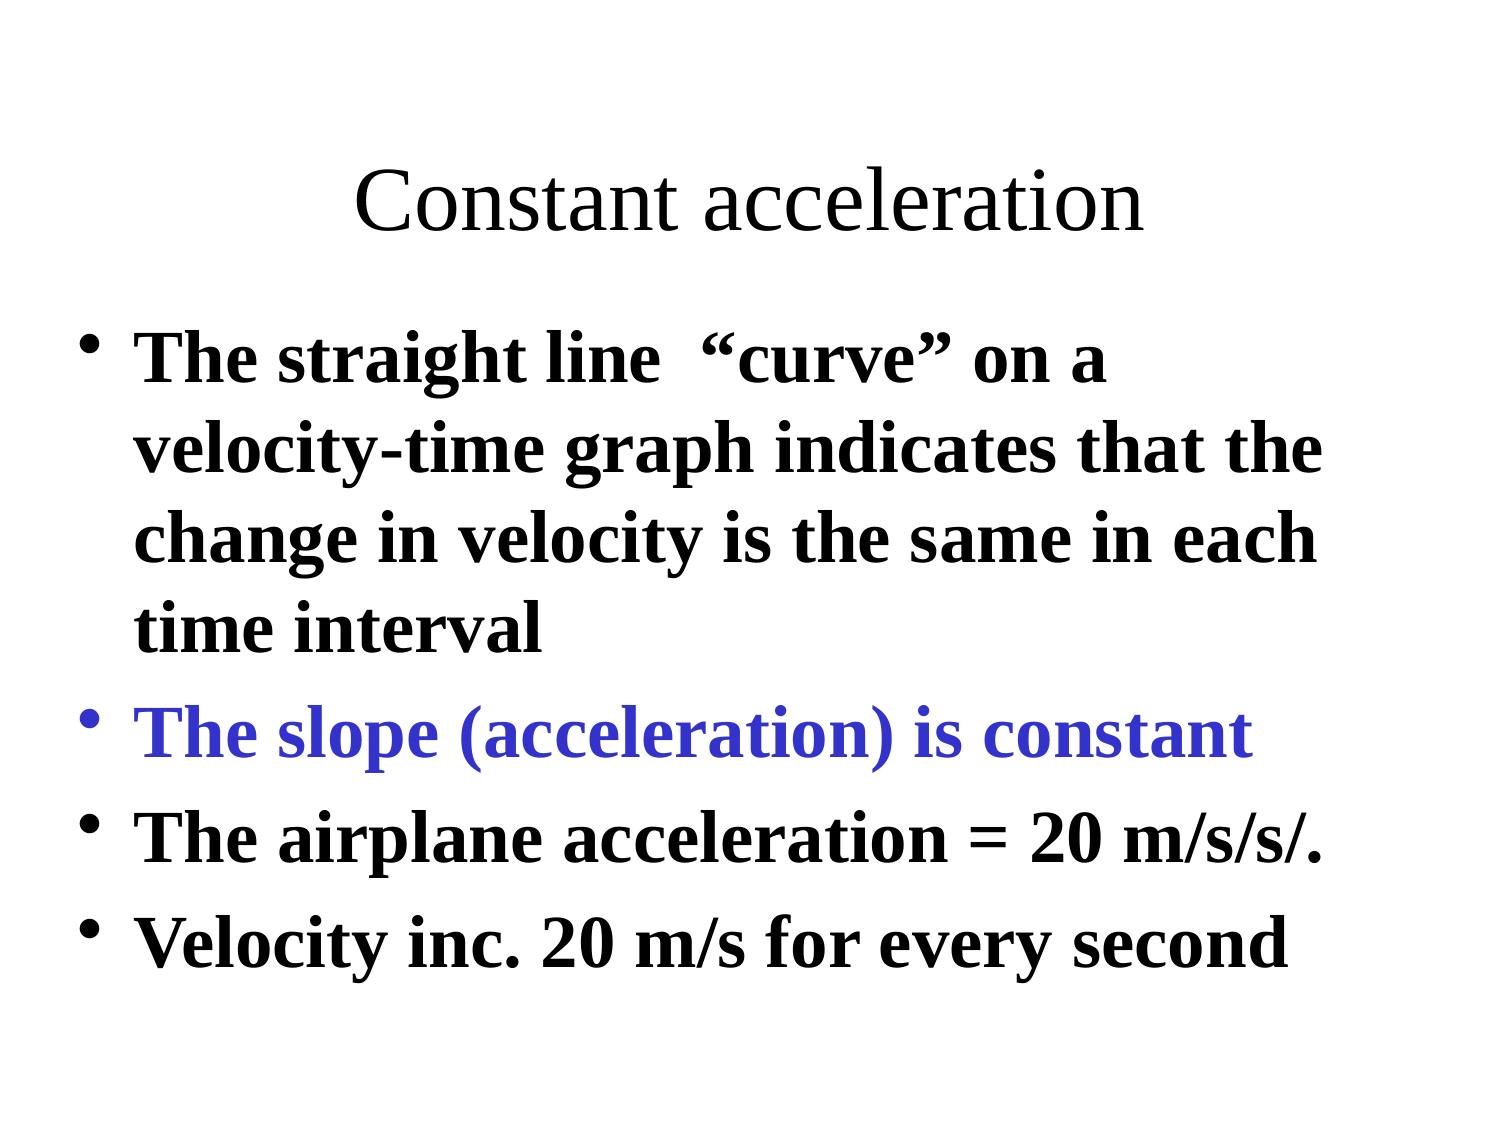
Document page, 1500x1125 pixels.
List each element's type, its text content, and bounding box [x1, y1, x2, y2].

list The straight line “curve” on a velocity-time graph indicates that the change in velocity is the same in each time interval The slope (acceleration) is constant The airplane acceleration = 20 m/s/s/. Velocity inc. 20 m/s for every second [62, 299, 1413, 1001]
title Constant acceleration [112, 99, 1388, 288]
